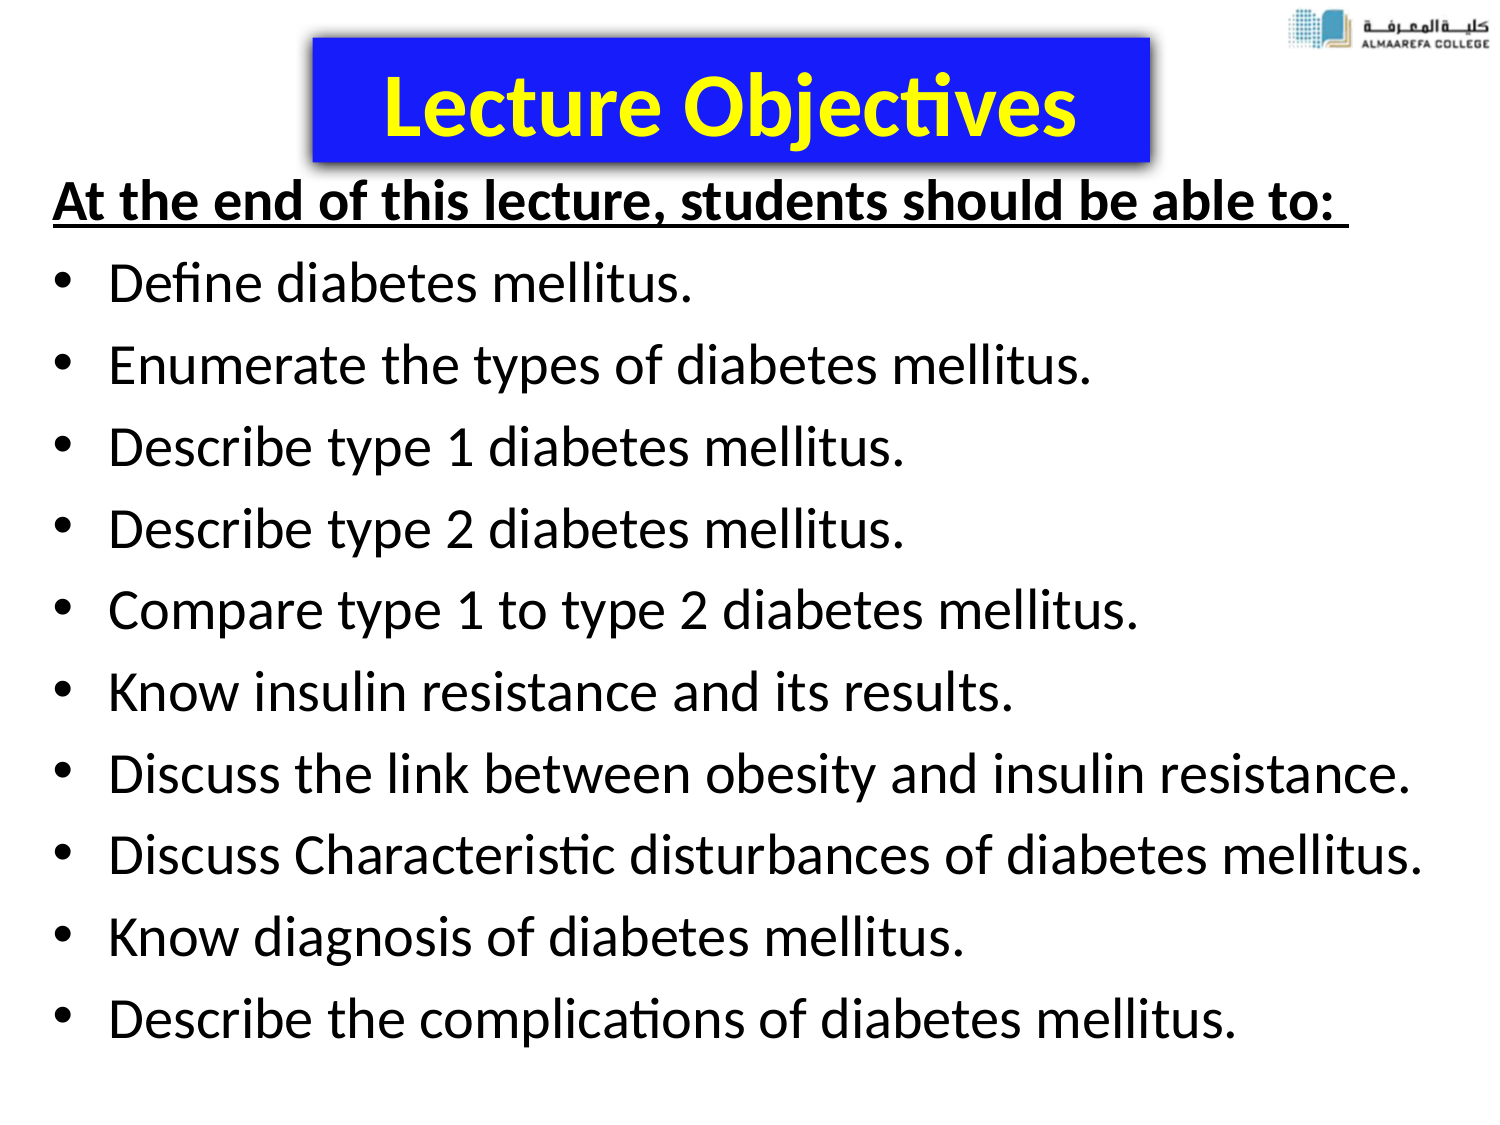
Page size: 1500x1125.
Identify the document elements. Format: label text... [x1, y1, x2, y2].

title Lecture Objectives [312, 37, 1150, 162]
list At the end of this lecture, students should be able to: Define diabetes mellitus. Enumerate the types of diabetes mellitus. Describe type 1 diabetes mellitus. Describe type 2 diabetes mellitus. Compare type 1 to type 2 diabetes mellitus. Know insulin resistance and its results. Discuss the link between obesity and insulin resistance. Discuss Characteristic disturbances of diabetes mellitus. Know diagnosis of diabetes mellitus. Describe the complications of diabetes mellitus. [37, 162, 1463, 1100]
picture [1284, 0, 1494, 65]
